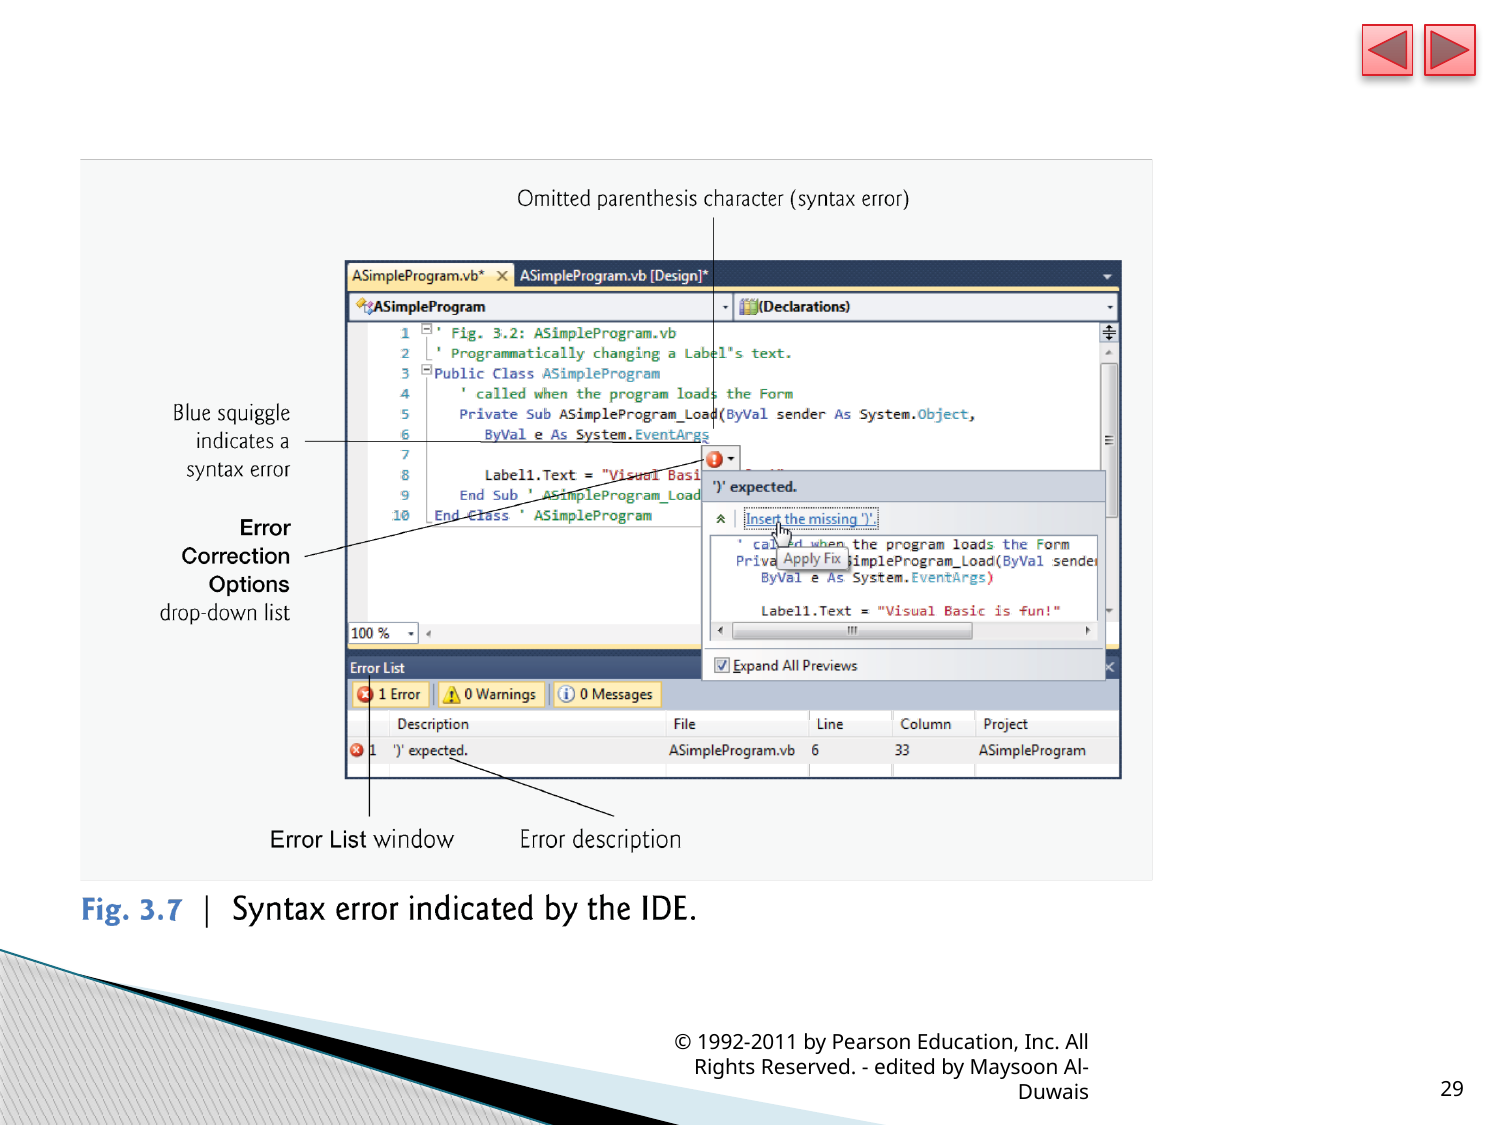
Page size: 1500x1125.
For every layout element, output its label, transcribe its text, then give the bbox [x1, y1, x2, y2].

slide_number 29 [1418, 1051, 1479, 1112]
footer © 1992-2011 by Pearson Education, Inc. All Rights Reserved. - edited by Maysoon Al-Duwais [650, 1051, 1105, 1112]
picture [0, 106, 1500, 1018]
